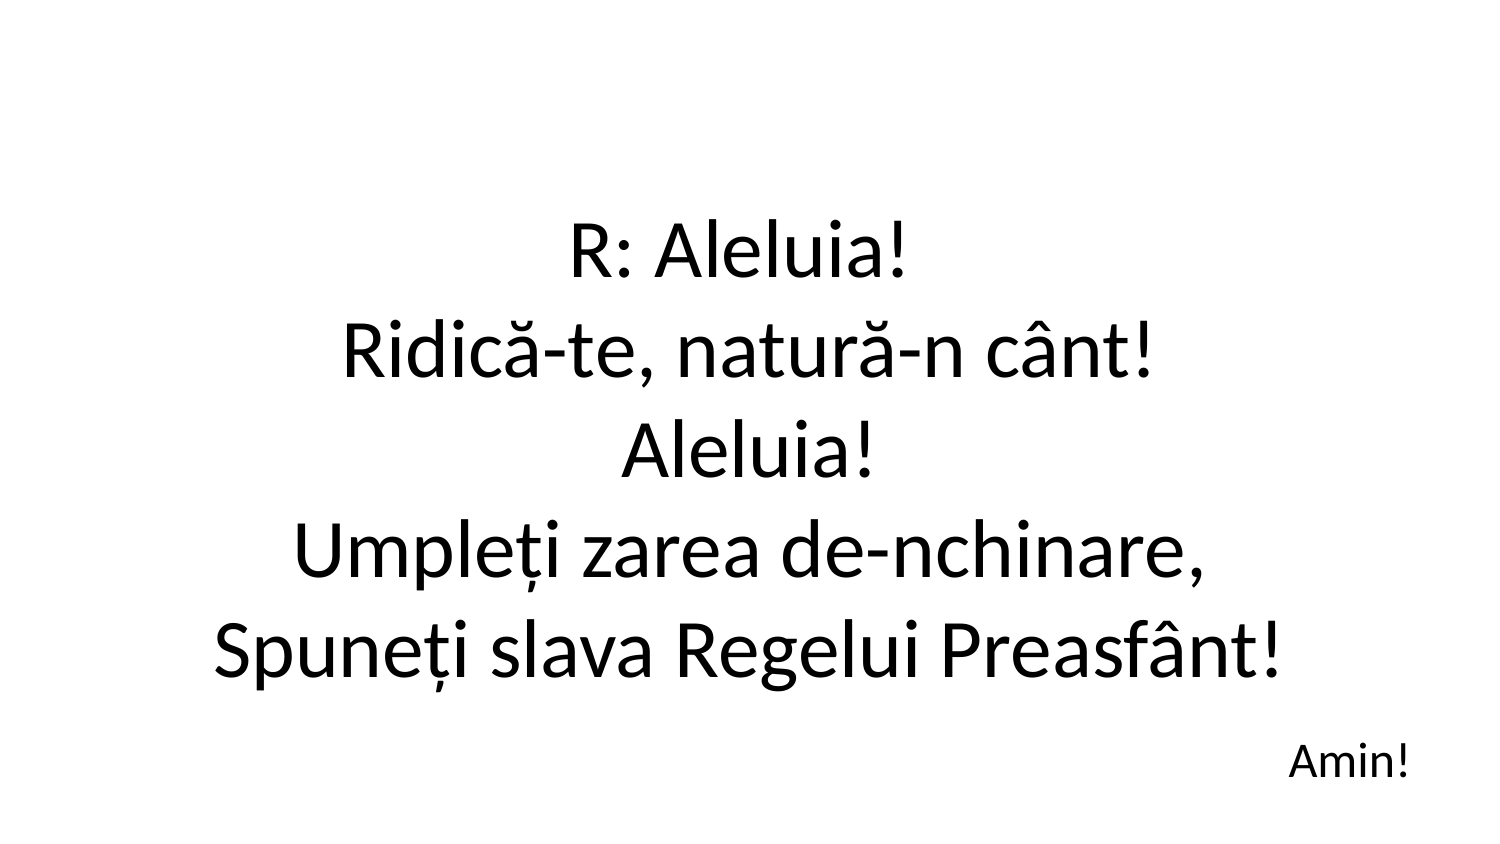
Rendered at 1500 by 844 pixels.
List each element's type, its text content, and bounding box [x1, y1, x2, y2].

text_box Amin! [1273, 674, 1427, 795]
text_box R: Aleluia! Ridică-te, natură-n cânt! Aleluia! Umpleți zarea de-nchinare, Spuneți slava Regelui Preasfânt! [198, 142, 1302, 702]
